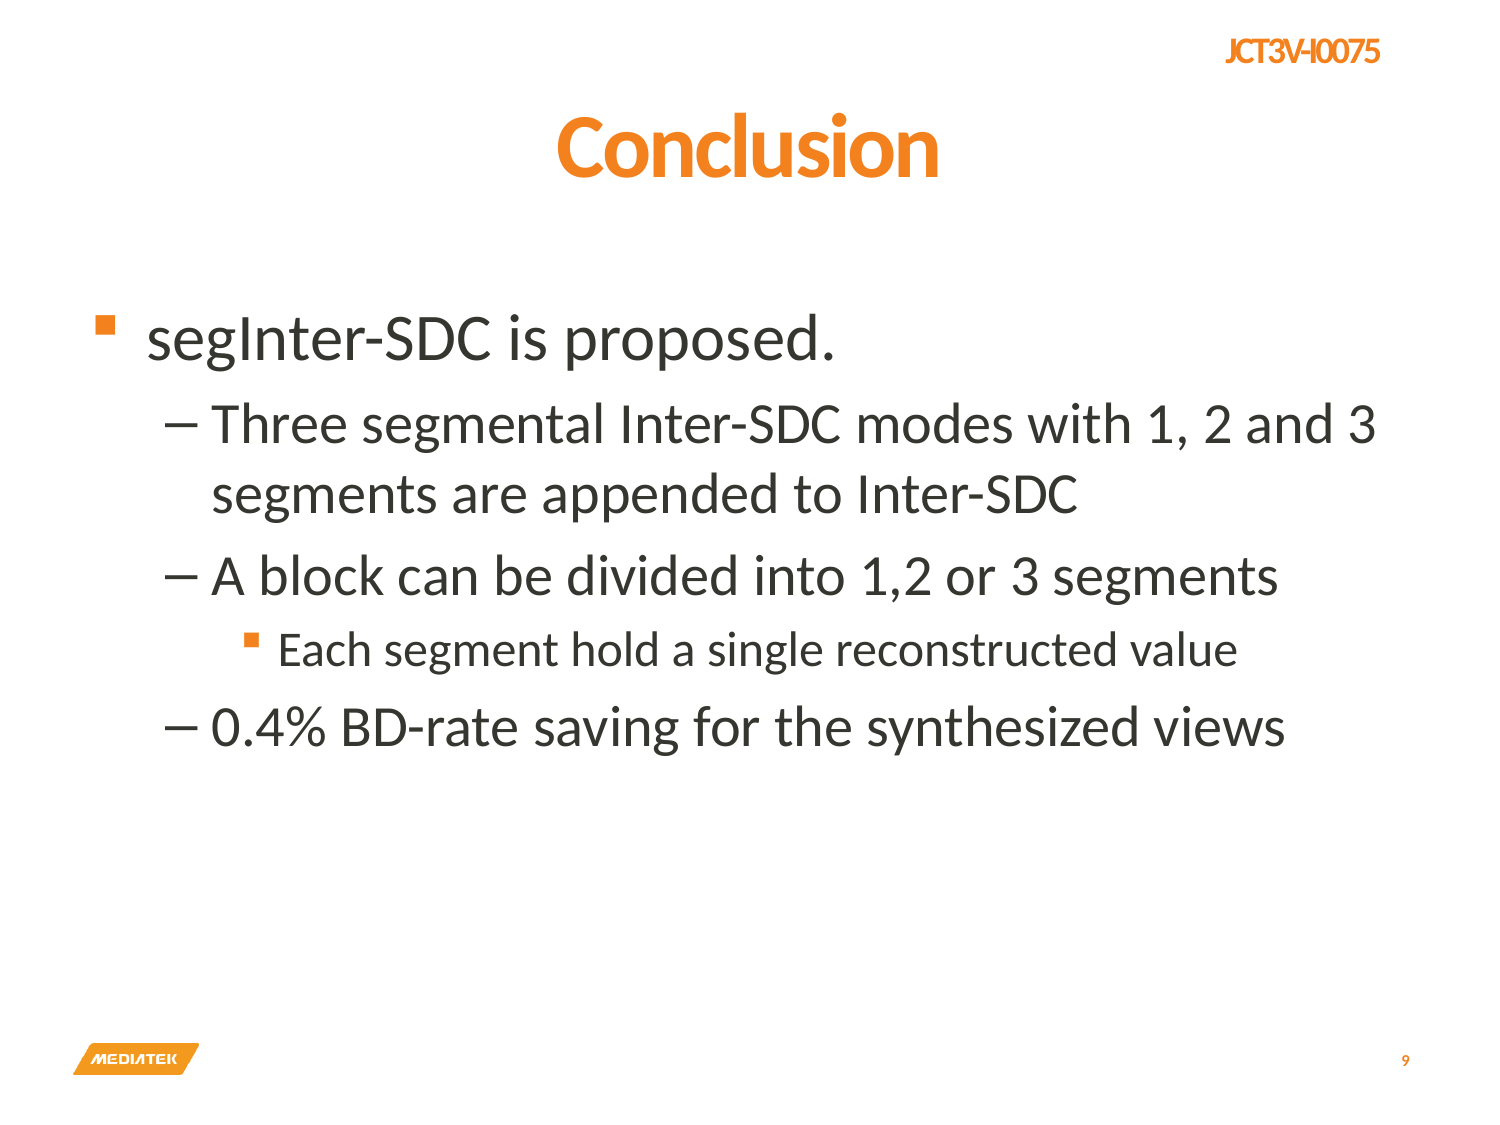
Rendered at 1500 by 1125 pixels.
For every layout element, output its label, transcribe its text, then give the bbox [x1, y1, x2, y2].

list segInter-SDC is proposed. Three segmental Inter-SDC modes with 1, 2 and 3 segments are appended to Inter-SDC A block can be divided into 1,2 or 3 segments Each segment hold a single reconstructed value 0.4% BD-rate saving for the synthesized views [75, 286, 1425, 990]
title Conclusion [75, 99, 1425, 286]
slide_number 9 [1251, 1029, 1425, 1090]
picture [73, 1043, 199, 1075]
